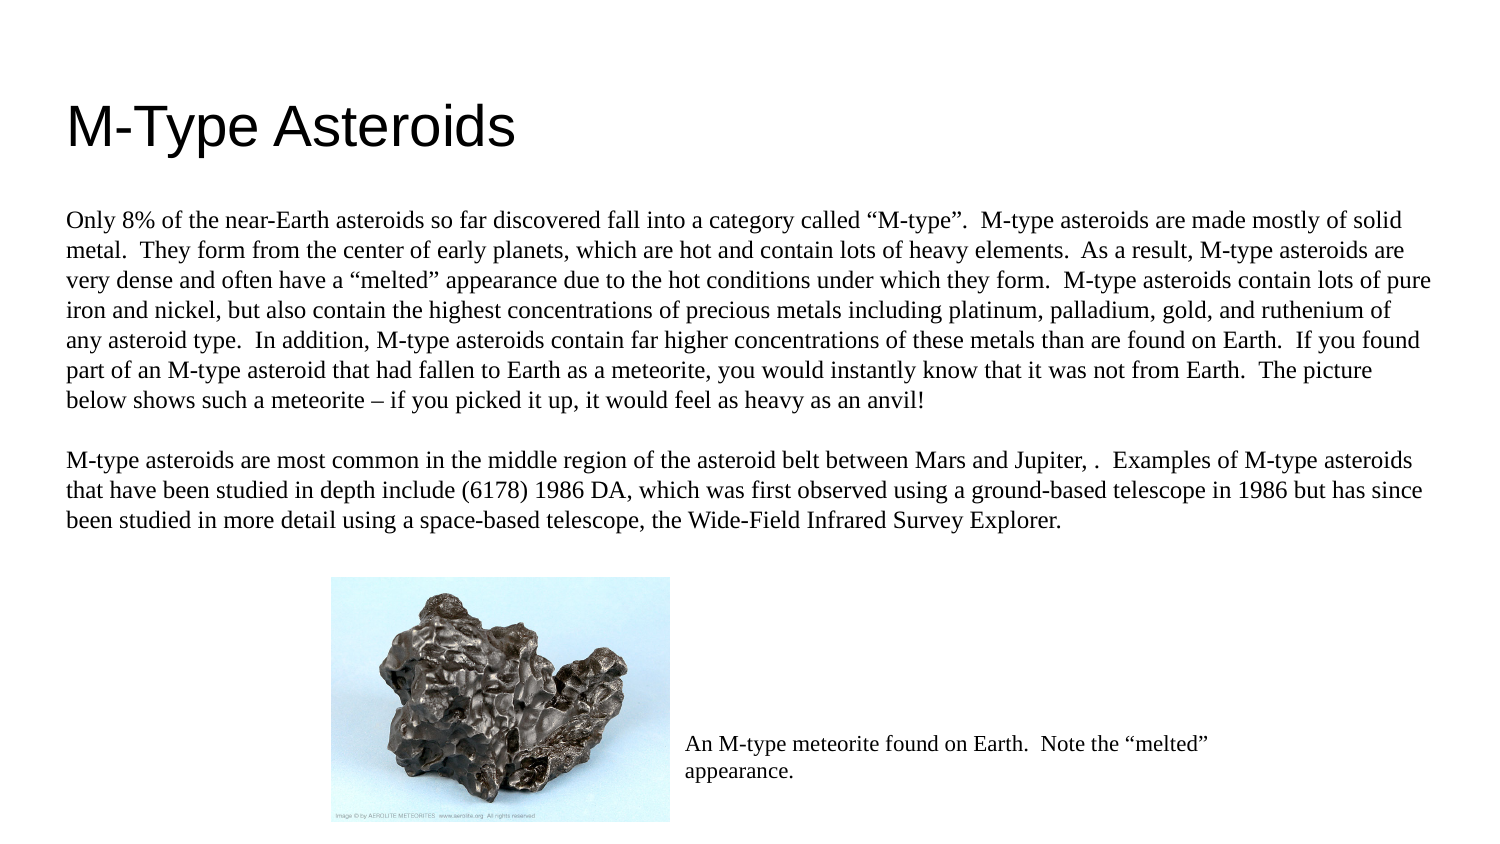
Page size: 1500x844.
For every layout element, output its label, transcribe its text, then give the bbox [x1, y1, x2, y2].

list Only 8% of the near-Earth asteroids so far discovered fall into a category called “M-type”. M-type asteroids are made mostly of solid metal. They form from the center of early planets, which are hot and contain lots of heavy elements. As a result, M-type asteroids are very dense and often have a “melted” appearance due to the hot conditions under which they form. M-type asteroids contain lots of pure iron and nickel, but also contain the highest concentrations of precious metals including platinum, palladium, gold, and ruthenium of any asteroid type. In addition, M-type asteroids contain far higher concentrations of these metals than are found on Earth. If you found part of an M-type asteroid that had fallen to Earth as a meteorite, you would instantly know that it was not from Earth. The picture below shows such a meteorite – if you picked it up, it would feel as heavy as an anvil! M-type asteroids are most common in the middle region of the asteroid belt between Mars and Jupiter, . Examples of M-type asteroids that have been studied in depth include (6178) 1986 DA, which was first observed using a ground-based telescope in 1986 but has since been studied in more detail using a space-based telescope, the Wide-Field Infrared Survey Explorer. [51, 189, 1449, 750]
title M-Type Asteroids [51, 72, 1449, 167]
text_box An M-type meteorite found on Earth. Note the “melted” appearance. [676, 708, 1251, 803]
picture [331, 577, 671, 823]
